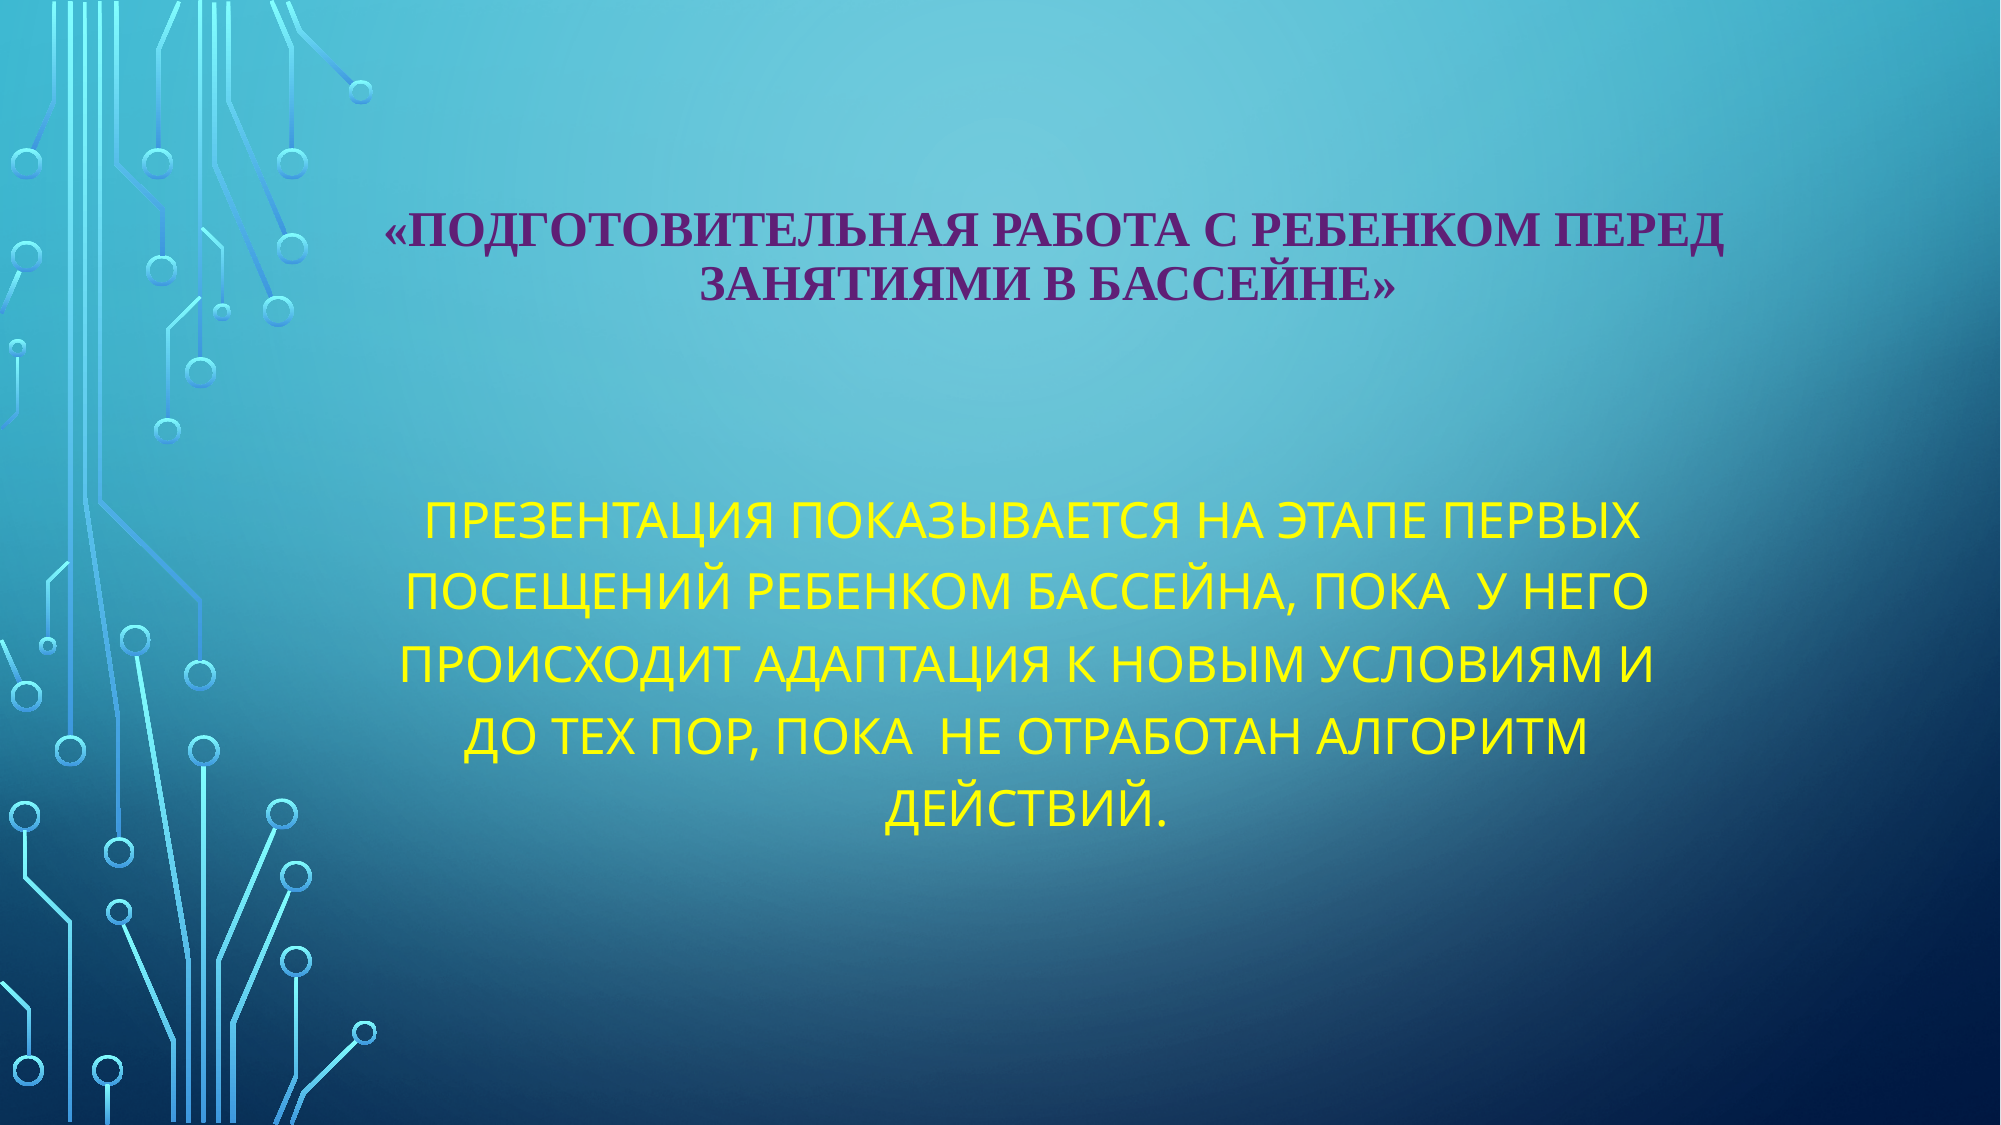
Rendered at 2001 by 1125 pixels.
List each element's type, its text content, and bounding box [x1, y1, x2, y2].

subtitle ПРЕЗЕНТАЦИЯ ПОКАЗЫВАЕТСЯ НА ЭТАПЕ ПЕРВЫХ ПОСЕЩЕНИЙ РЕБЕНКОМ БАССЕЙНА, ПОКА У НЕГО ПРОИСХОДИТ АДАПТАЦИЯ К НОВЫМ УСЛОВИЯМ И ДО ТЕХ ПОР, ПОКА НЕ ОТРАБОТАН АЛГОРИТМ ДЕЙСТВИЙ. [340, 402, 1714, 1072]
title «Подготовительная работа с ребенком перед занятиями в бассейне» [327, 17, 1770, 319]
